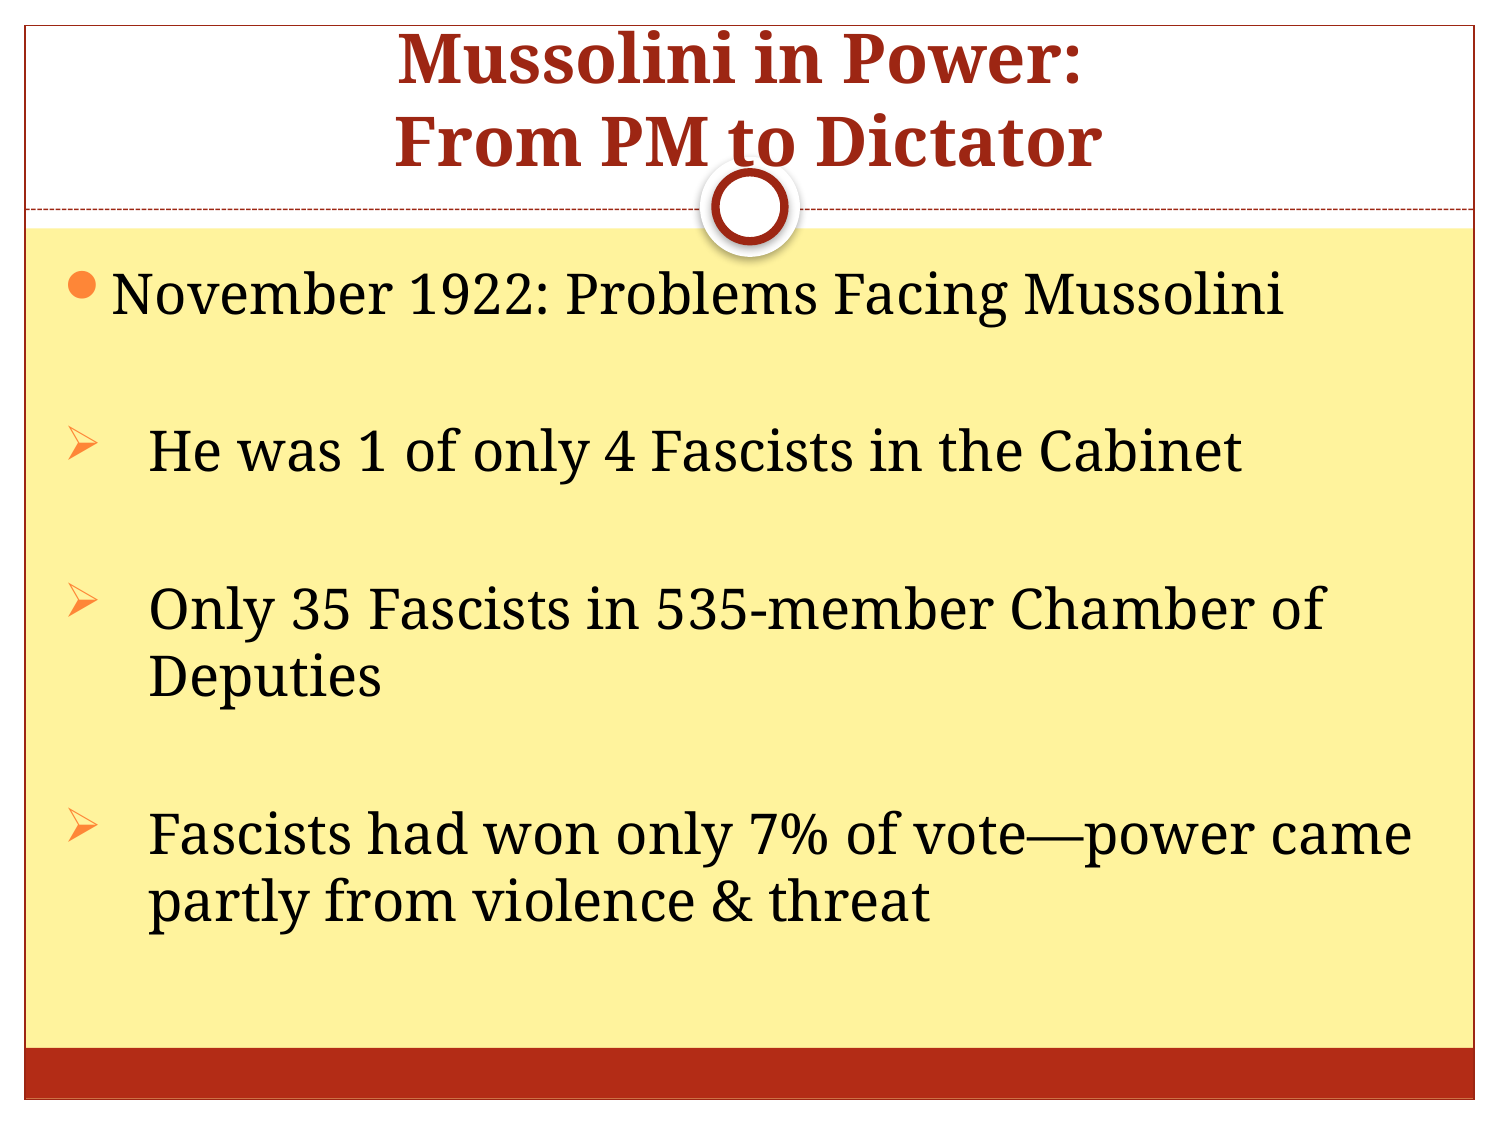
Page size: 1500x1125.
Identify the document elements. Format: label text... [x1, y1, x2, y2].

title Mussolini in Power: From PM to Dictator [49, 0, 1450, 188]
list November 1922: Problems Facing Mussolini He was 1 of only 4 Fascists in the Cabinet Only 35 Fascists in 535-member Chamber of Deputies Fascists had won only 7% of vote—power came partly from violence & threat [49, 250, 1445, 1001]
